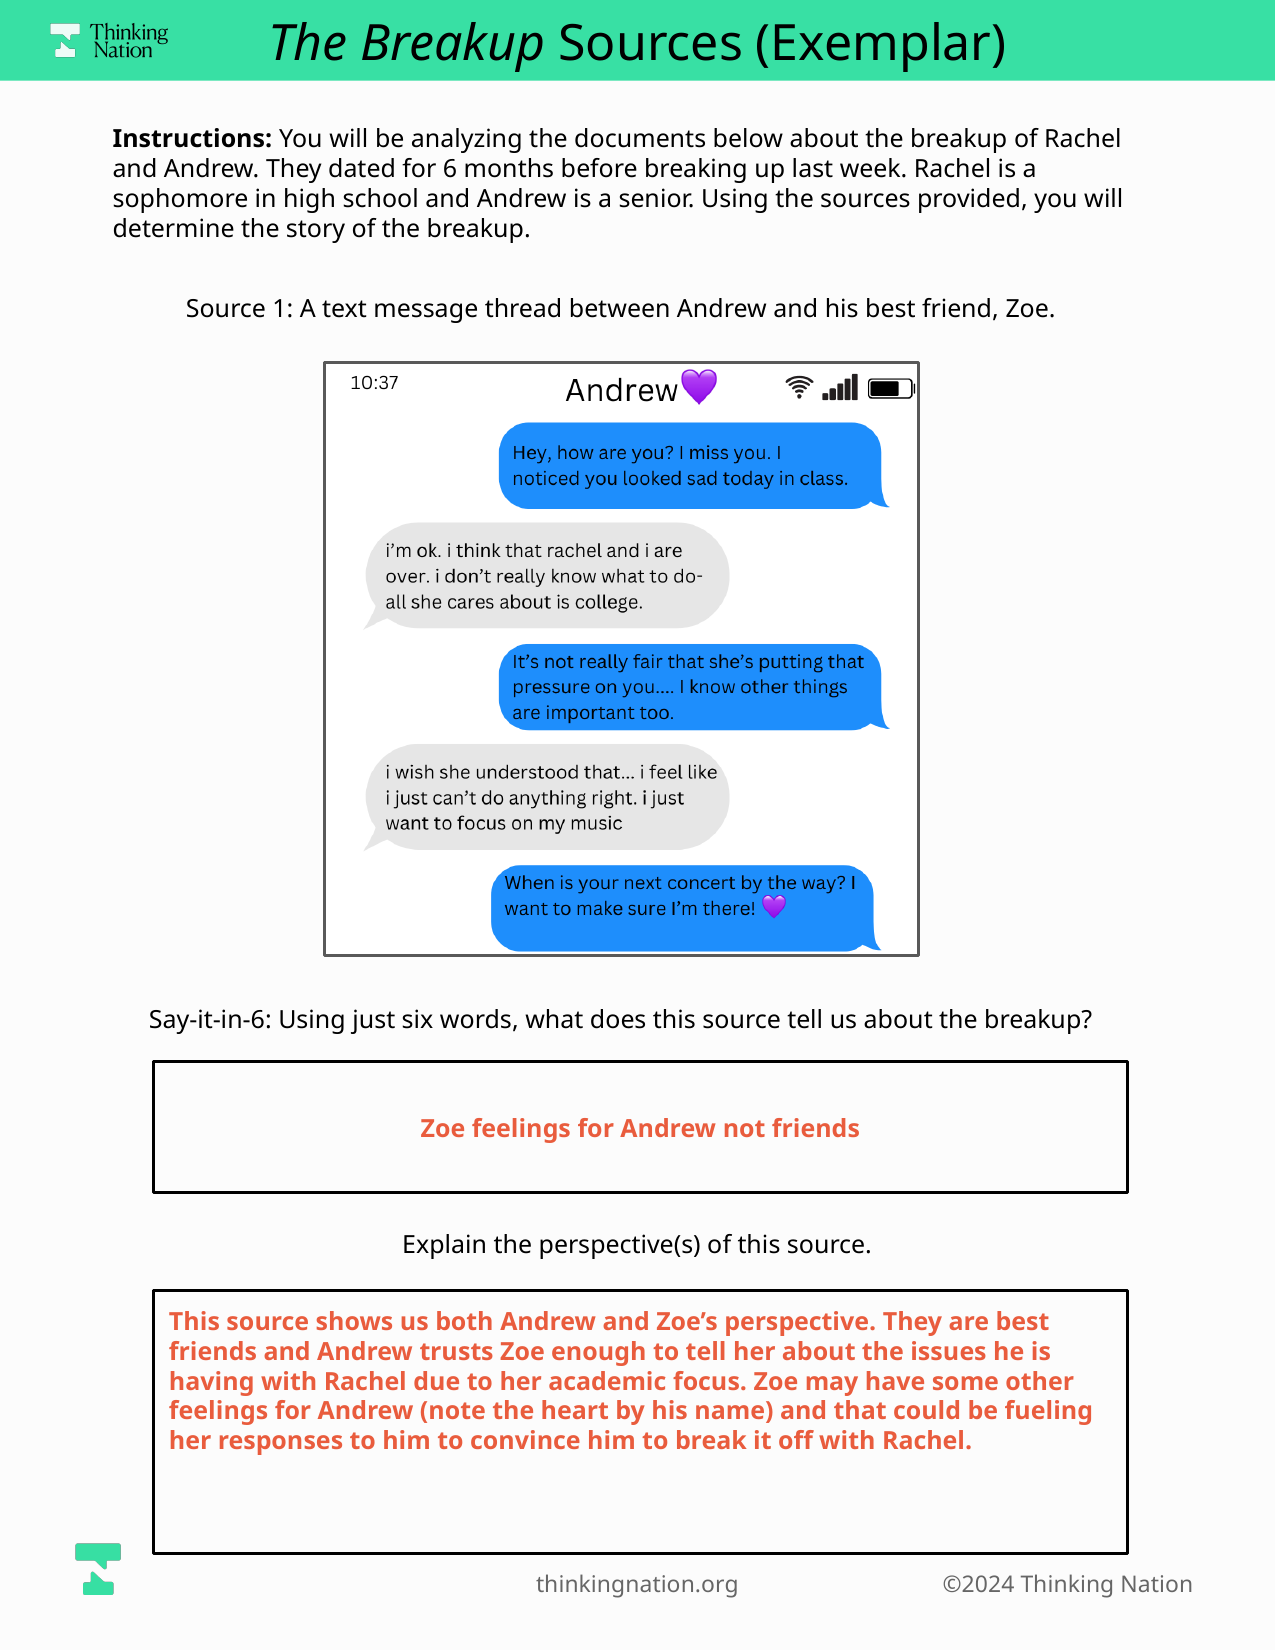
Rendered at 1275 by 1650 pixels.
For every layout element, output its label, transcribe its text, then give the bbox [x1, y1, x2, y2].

text_box This source shows us both Andrew and Zoe’s perspective. They are best friends and Andrew trusts Zoe enough to tell her about the issues he is having with Rachel due to her academic focus. Zoe may have some other feelings for Andrew (note the heart by his name) and that could be fueling her responses to him to convince him to break it off with Rachel. [153, 1290, 1128, 1554]
text_box Source 1: A text message thread between Andrew and his best friend, Zoe. [97, 272, 1146, 337]
text_box Instructions: You will be analyzing the documents below about the breakup of Rachel and Andrew. They dated for 6 months before breaking up last week. Rachel is a sophomore in high school and Andrew is a senior. Using the sources provided, you will determine the story of the breakup. [97, 107, 1178, 258]
text_box The Breakup Sources (Exemplar) [0, 0, 1275, 81]
picture [36, 12, 172, 69]
text_box Explain the perspective(s) of this source. [356, 1209, 919, 1274]
text_box Zoe feelings for Andrew not friends [153, 1061, 1128, 1193]
text_box Say-it-in-6: Using just six words, what does this source tell us about the breakup? [129, 984, 1114, 1049]
picture [326, 363, 917, 955]
text_box [456, 1534, 1275, 1613]
picture [62, 1533, 134, 1605]
